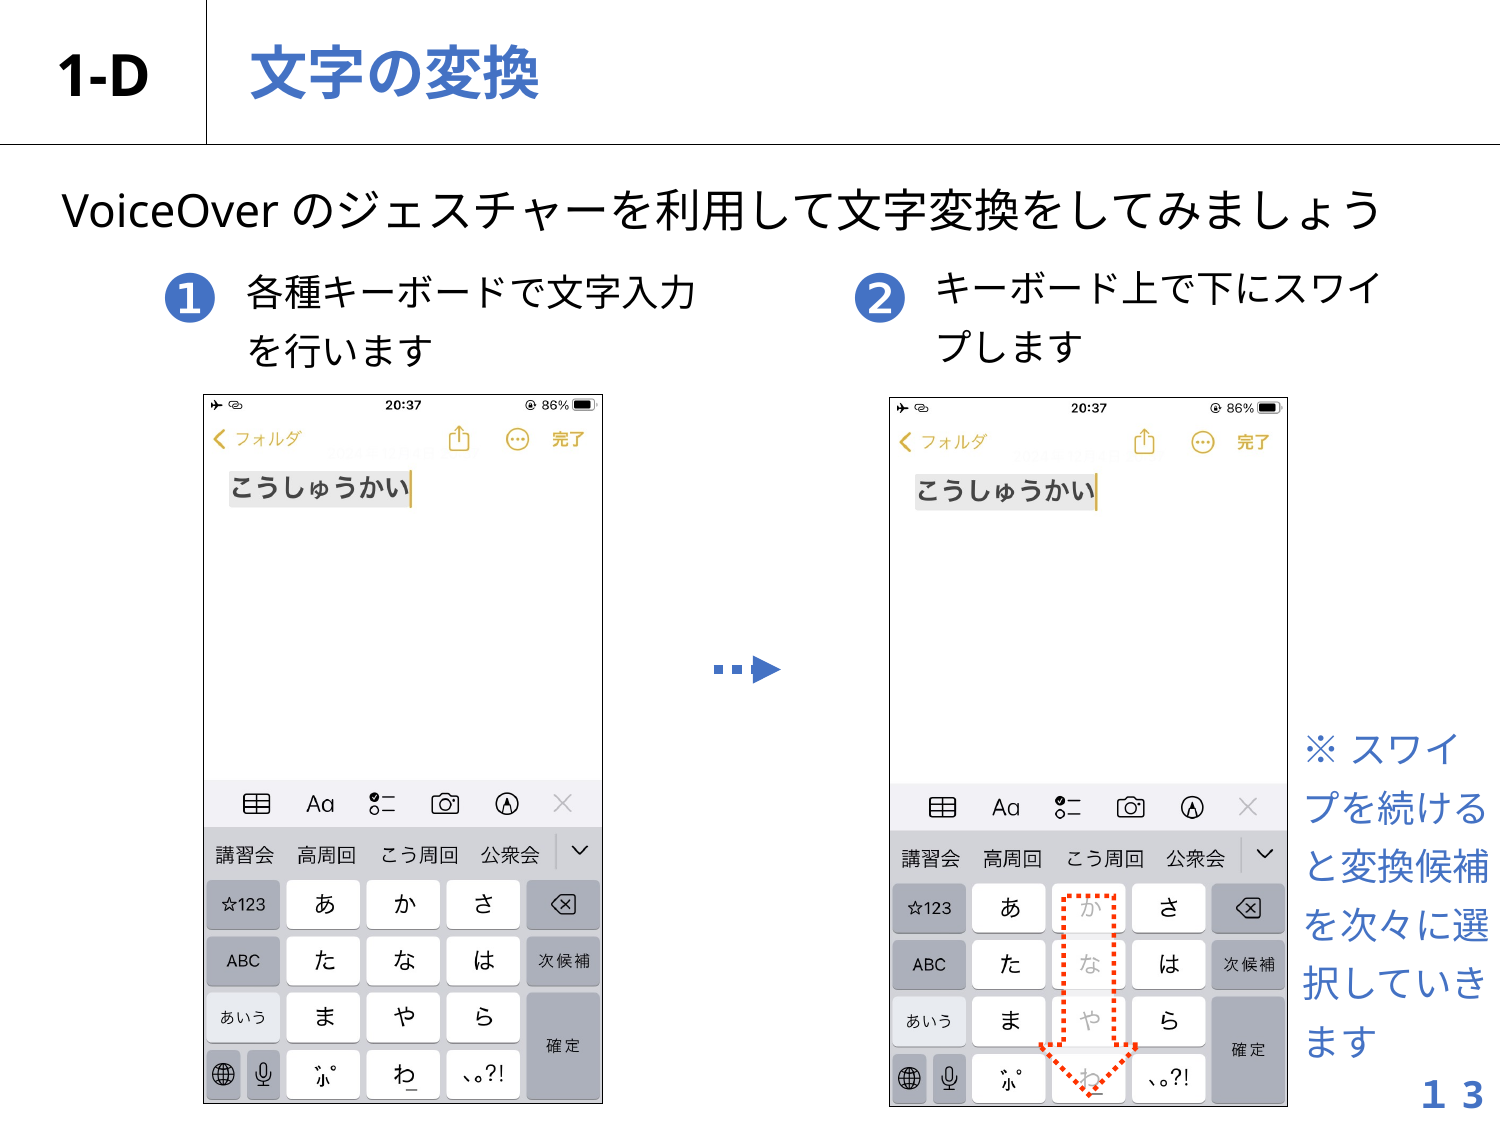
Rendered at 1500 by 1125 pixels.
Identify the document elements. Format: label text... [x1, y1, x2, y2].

picture [889, 397, 1289, 1107]
text_box １3 [1399, 1071, 1500, 1123]
text_box VoiceOverのジェスチャーを利用して文字変換をしてみましょう [46, 180, 1500, 274]
text_box ❷ [835, 274, 919, 343]
text_box 各種キーボードで文字入力を行います [231, 274, 731, 381]
text_box キーボード上で下にスワイプします [919, 274, 1436, 376]
text_box ❶ [145, 274, 223, 343]
text_box 文字の変換 [230, 24, 1459, 119]
picture [203, 394, 603, 1104]
text_box ※スワイプを続けると変換候補を次々に選択していきます [1289, 705, 1500, 1071]
text_box 1-D [0, 0, 207, 147]
